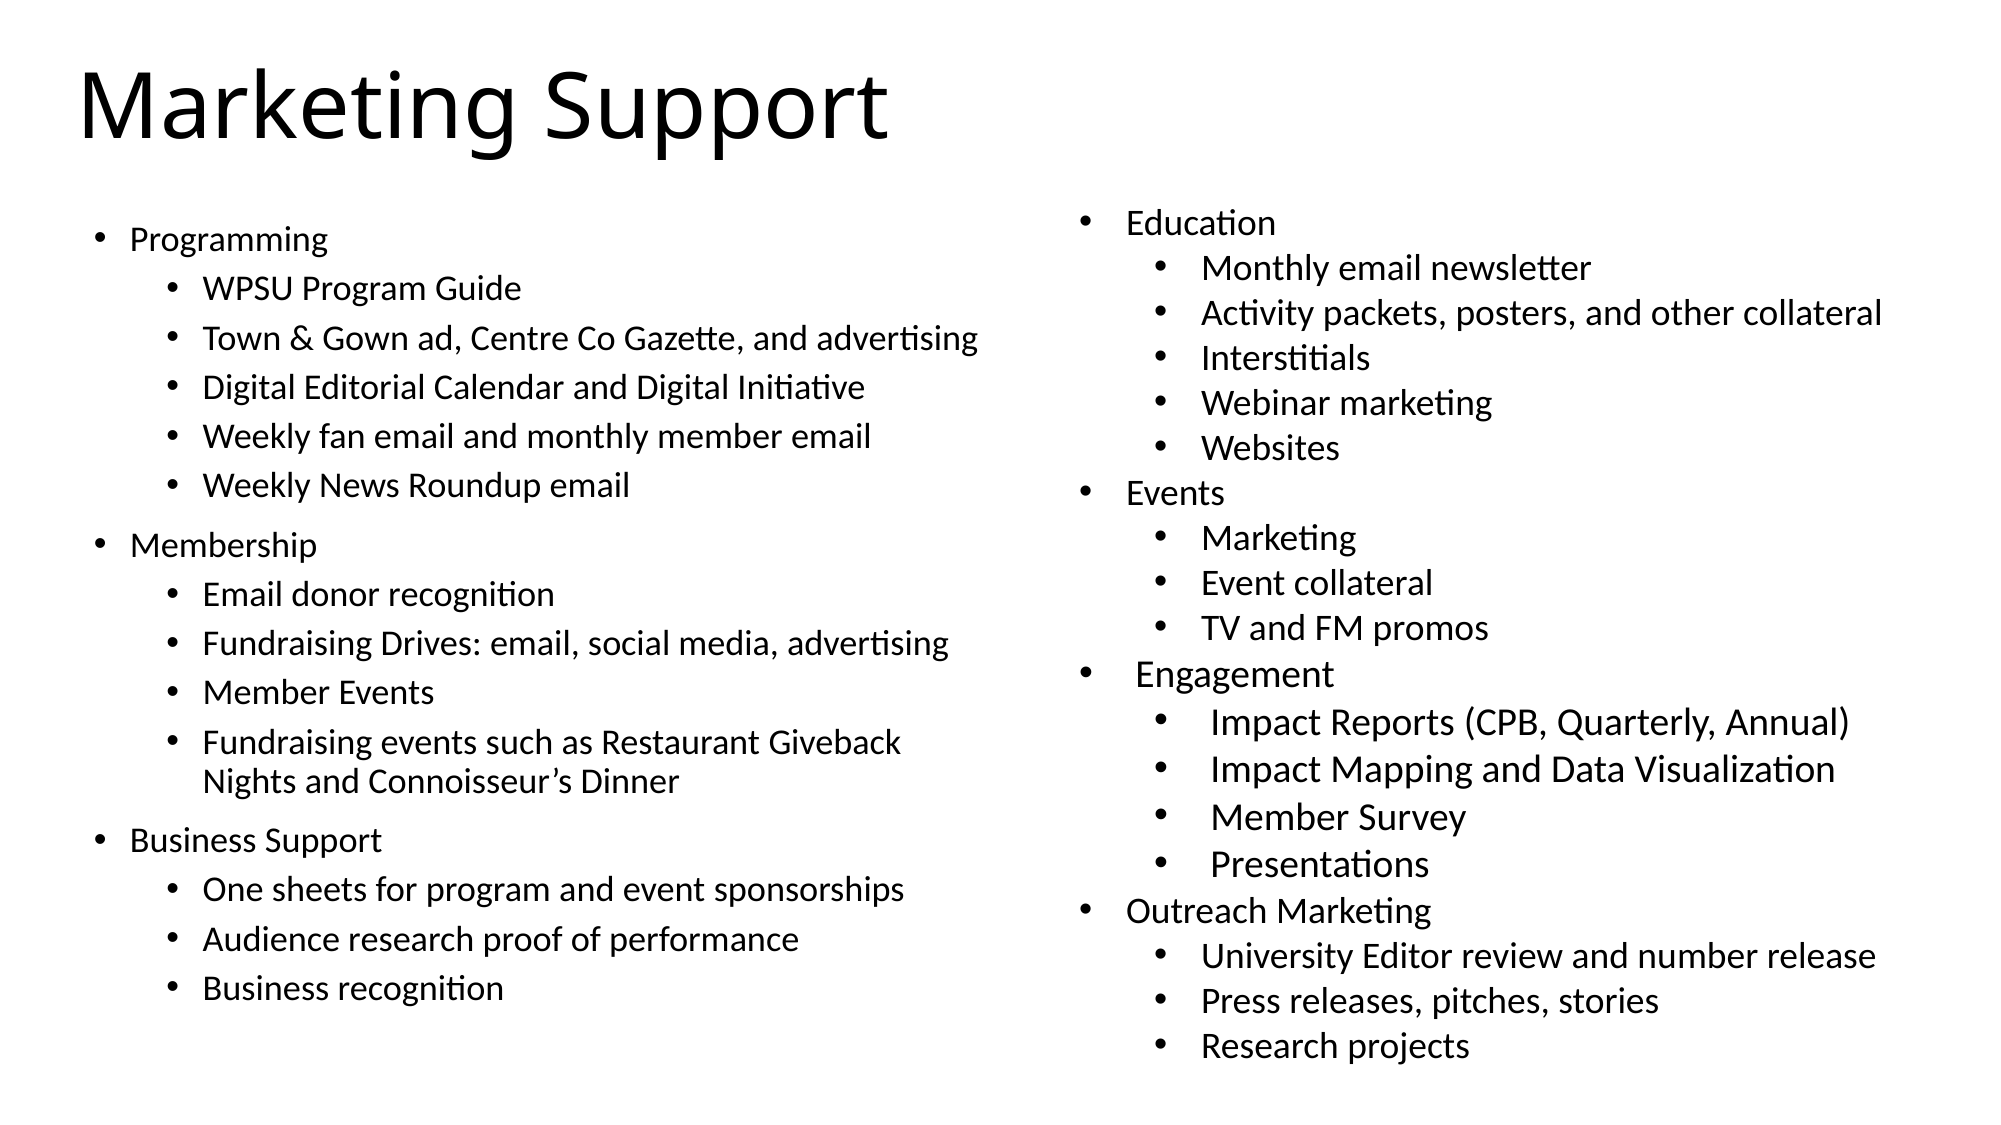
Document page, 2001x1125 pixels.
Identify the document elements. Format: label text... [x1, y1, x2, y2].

text_box Education Monthly email newsletter Activity packets, posters, and other collateral Interstitials Webinar marketing Websites Events Marketing Event collateral TV and FM promos Engagement Impact Reports (CPB, Quarterly, Annual) Impact Mapping and Data Visualization Member Survey Presentations Outreach Marketing University Editor review and number release Press releases, pitches, stories Research projects [1064, 190, 1968, 1073]
title Marketing Support [61, 0, 1787, 218]
list Programming WPSU Program Guide Town & Gown ad, Centre Co Gazette, and advertising Digital Editorial Calendar and Digital Initiative Weekly fan email and monthly member email Weekly News Roundup email Membership Email donor recognition Fundraising Drives: email, social media, advertising Member Events Fundraising events such as Restaurant Giveback Nights and Connoisseur’s Dinner Business Support One sheets for program and event sponsorships Audience research proof of performance Business recognition [78, 212, 1000, 1061]
